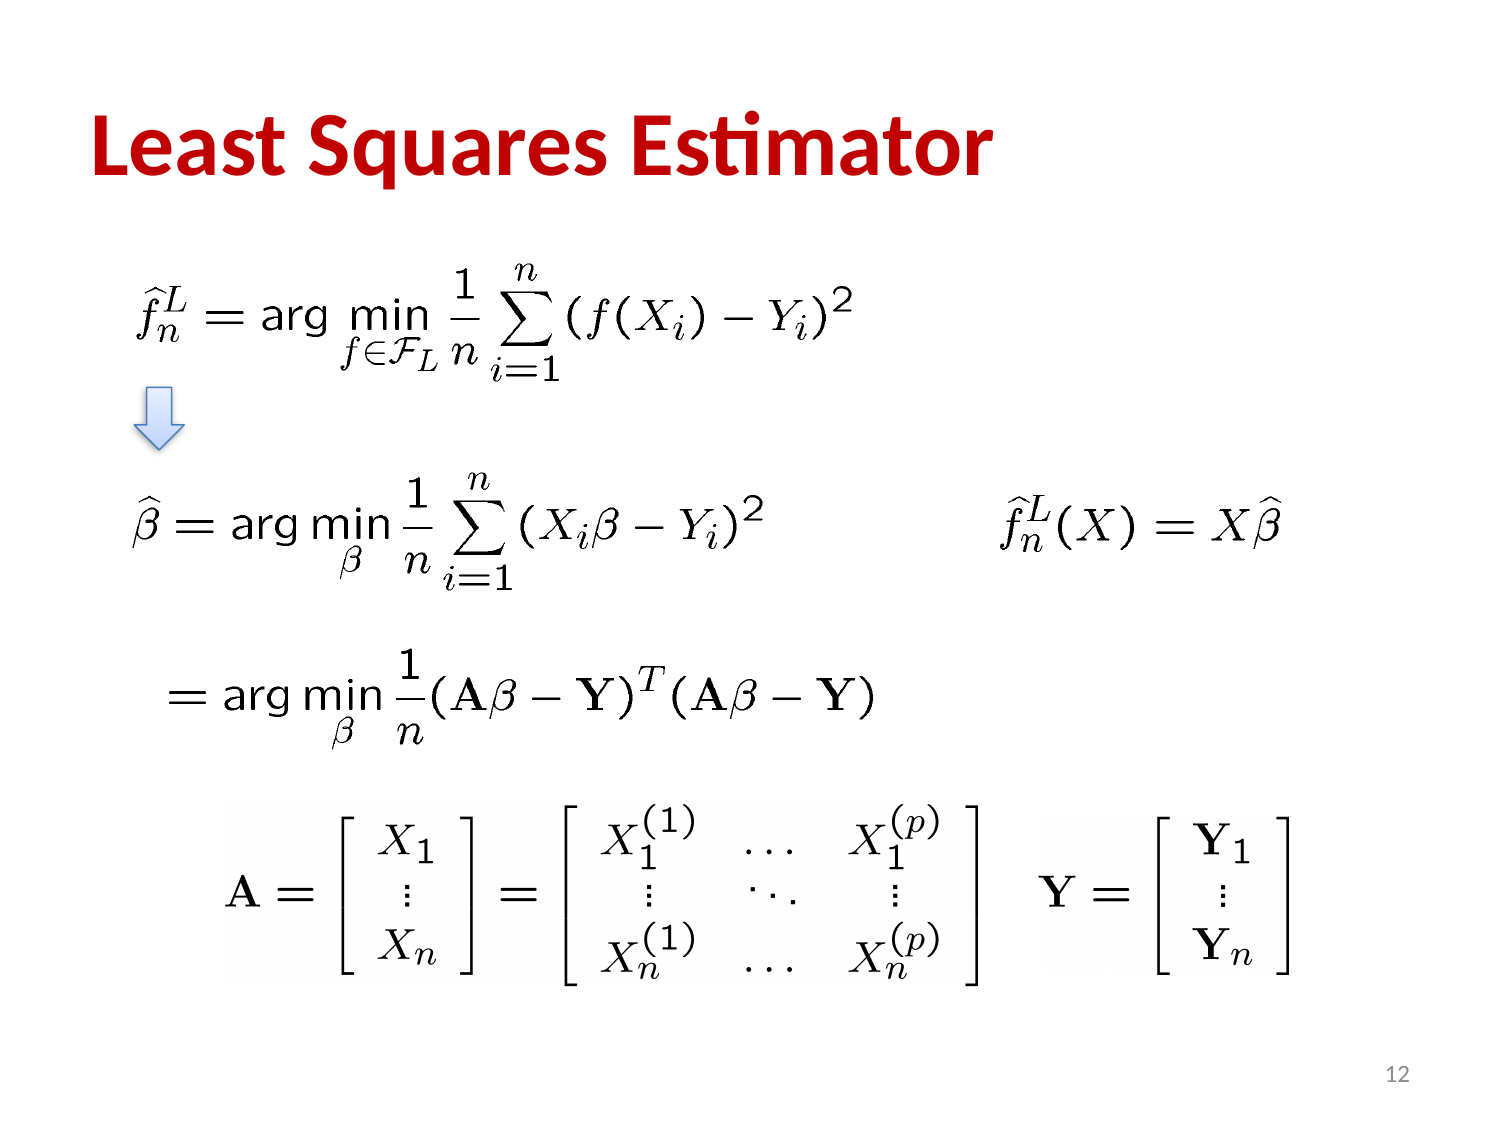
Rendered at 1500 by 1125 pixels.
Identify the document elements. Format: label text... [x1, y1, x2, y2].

picture [224, 802, 979, 988]
picture [131, 471, 764, 591]
picture [168, 646, 876, 751]
slide_number 12 [1074, 1042, 1425, 1103]
picture [1037, 815, 1291, 976]
text_box [133, 391, 185, 451]
picture [133, 262, 852, 382]
picture [999, 494, 1282, 554]
title Least Squares Estimator [75, 45, 1425, 233]
